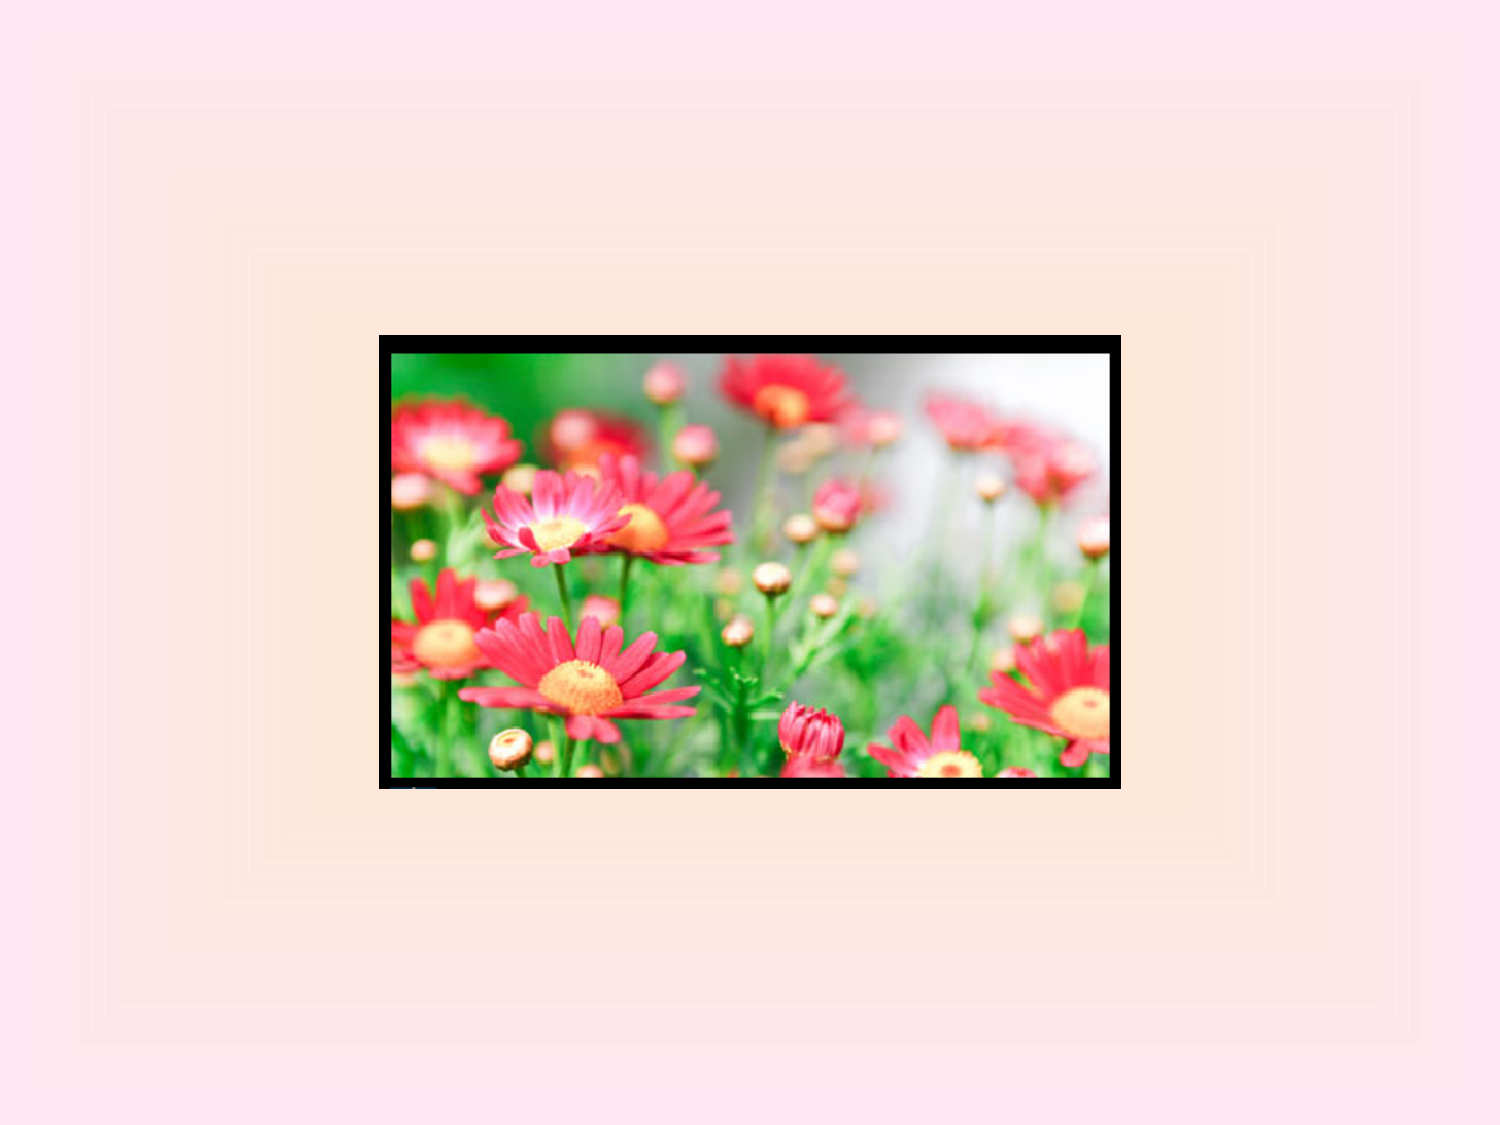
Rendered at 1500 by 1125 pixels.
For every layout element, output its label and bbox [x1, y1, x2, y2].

picture [379, 335, 1121, 790]
